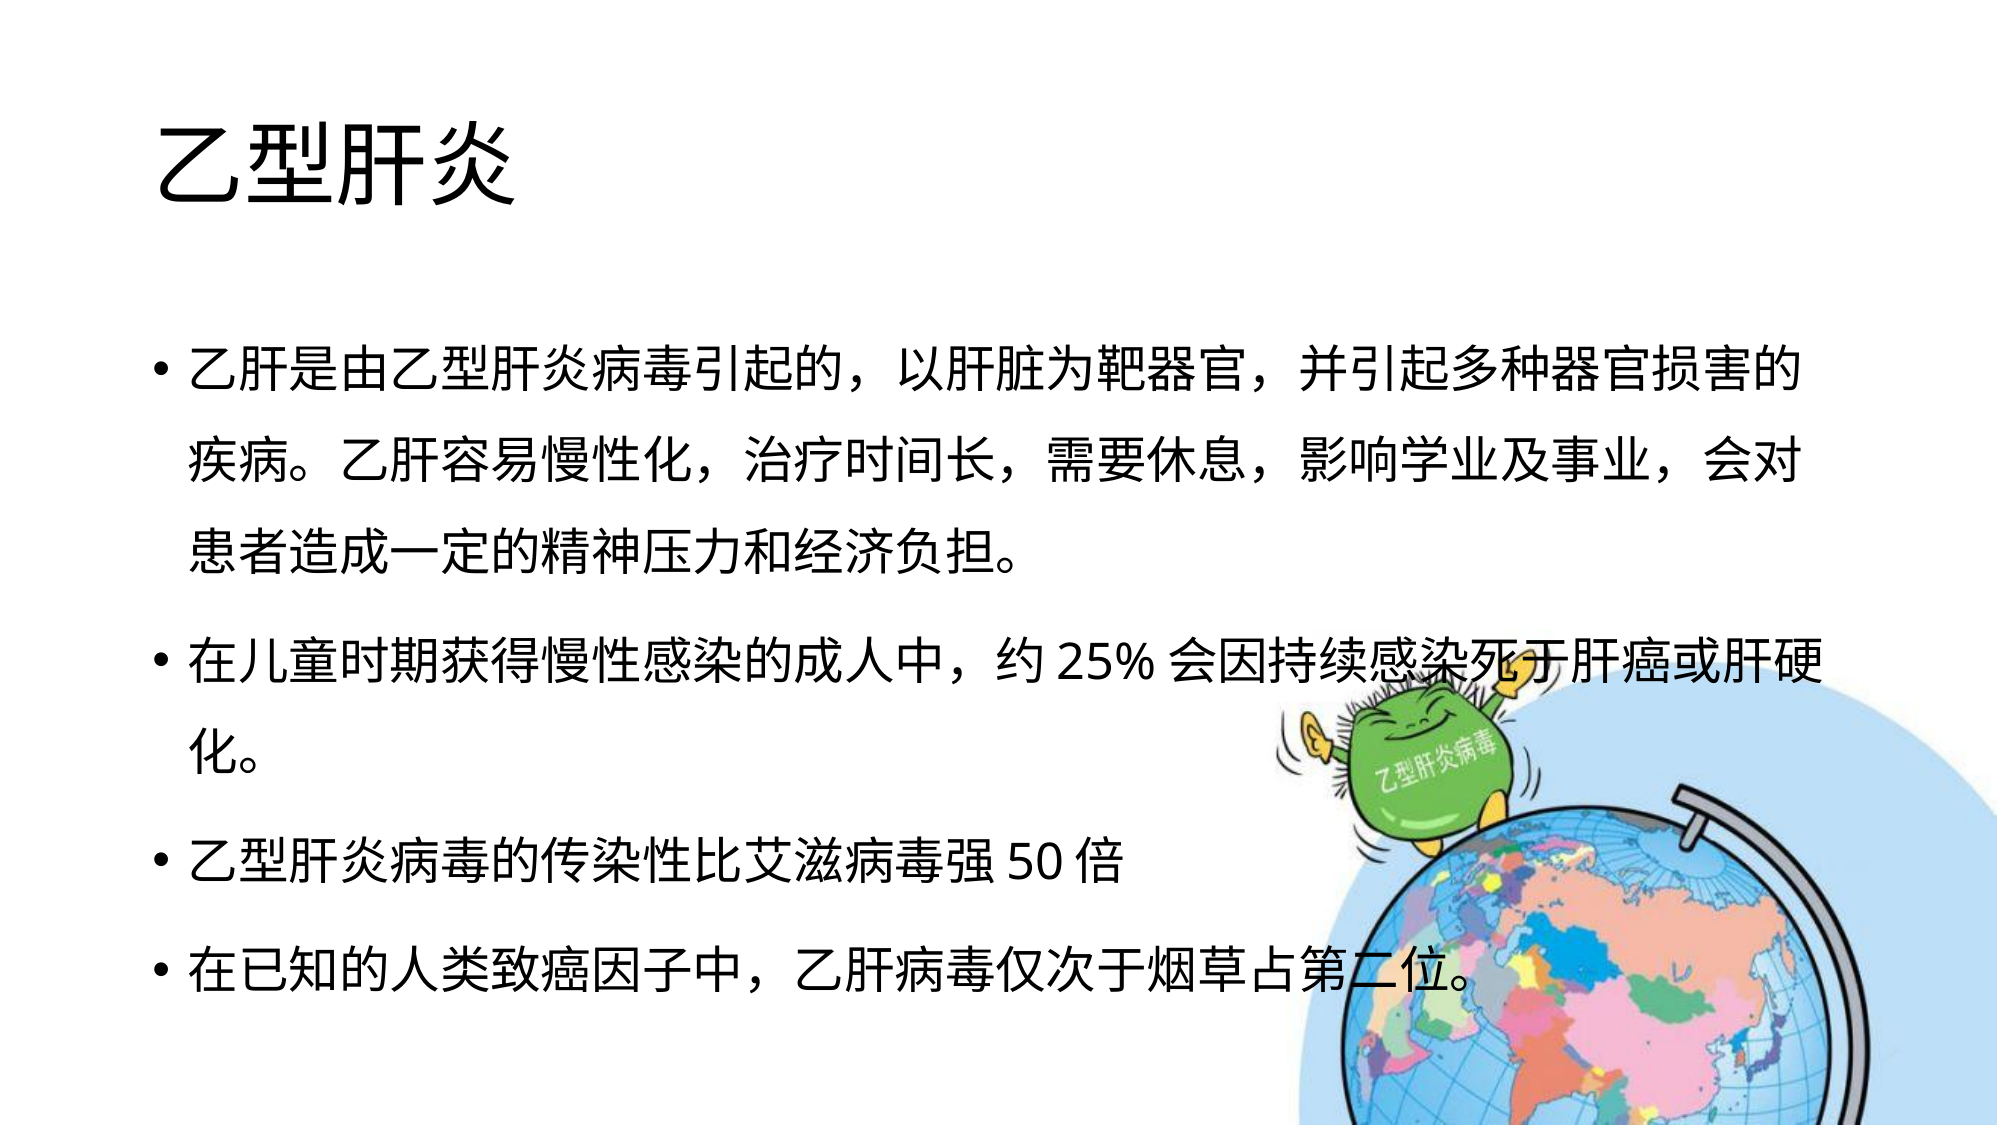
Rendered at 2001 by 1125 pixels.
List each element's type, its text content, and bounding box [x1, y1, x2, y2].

picture [1239, 557, 1997, 1125]
list 乙肝是由乙型肝炎病毒引起的，以肝脏为靶器官，并引起多种器官损害的疾病。乙肝容易慢性化，治疗时间长，需要休息，影响学业及事业，会对患者造成一定的精神压力和经济负担。 在儿童时期获得慢性感染的成人中，约25%会因持续感染死于肝癌或肝硬化。 乙型肝炎病毒的传染性比艾滋病毒强50倍 在已知的人类致癌因子中，乙肝病毒仅次于烟草占第二位。 [137, 299, 1863, 1014]
title 乙型肝炎 [137, 59, 1863, 278]
